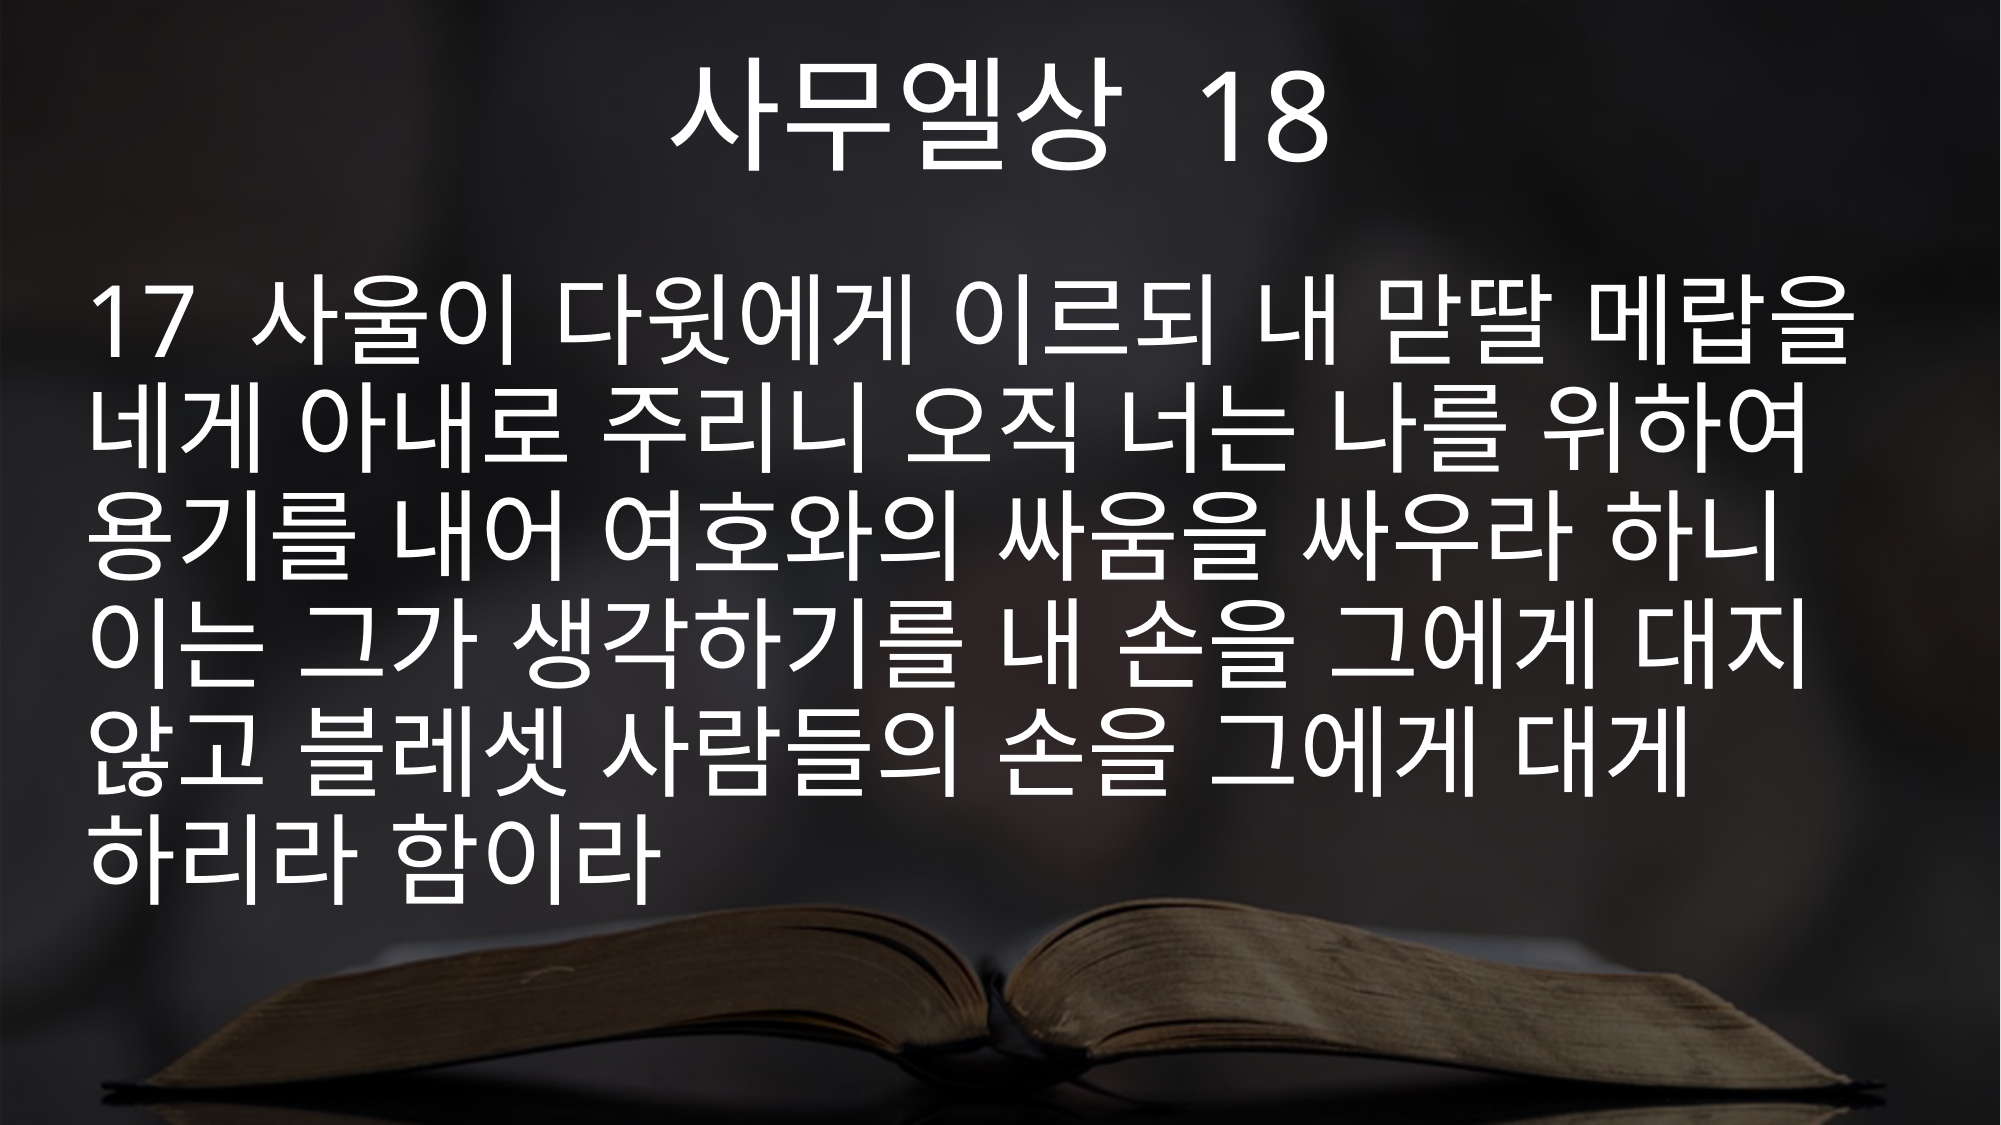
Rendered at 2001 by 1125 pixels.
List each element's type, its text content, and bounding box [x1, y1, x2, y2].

footer 사무엘상 18 [0, 32, 2000, 192]
picture [0, 0, 2001, 1125]
list 17 사울이 다윗에게 이르되 내 맏딸 메랍을 네게 아내로 주리니 오직 너는 나를 위하여 용기를 내어 여호와의 싸움을 싸우라 하니 이는 그가 생각하기를 내 손을 그에게 대지 않고 블레셋 사람들의 손을 그에게 대게 하리라 함이라 [69, 263, 1953, 423]
